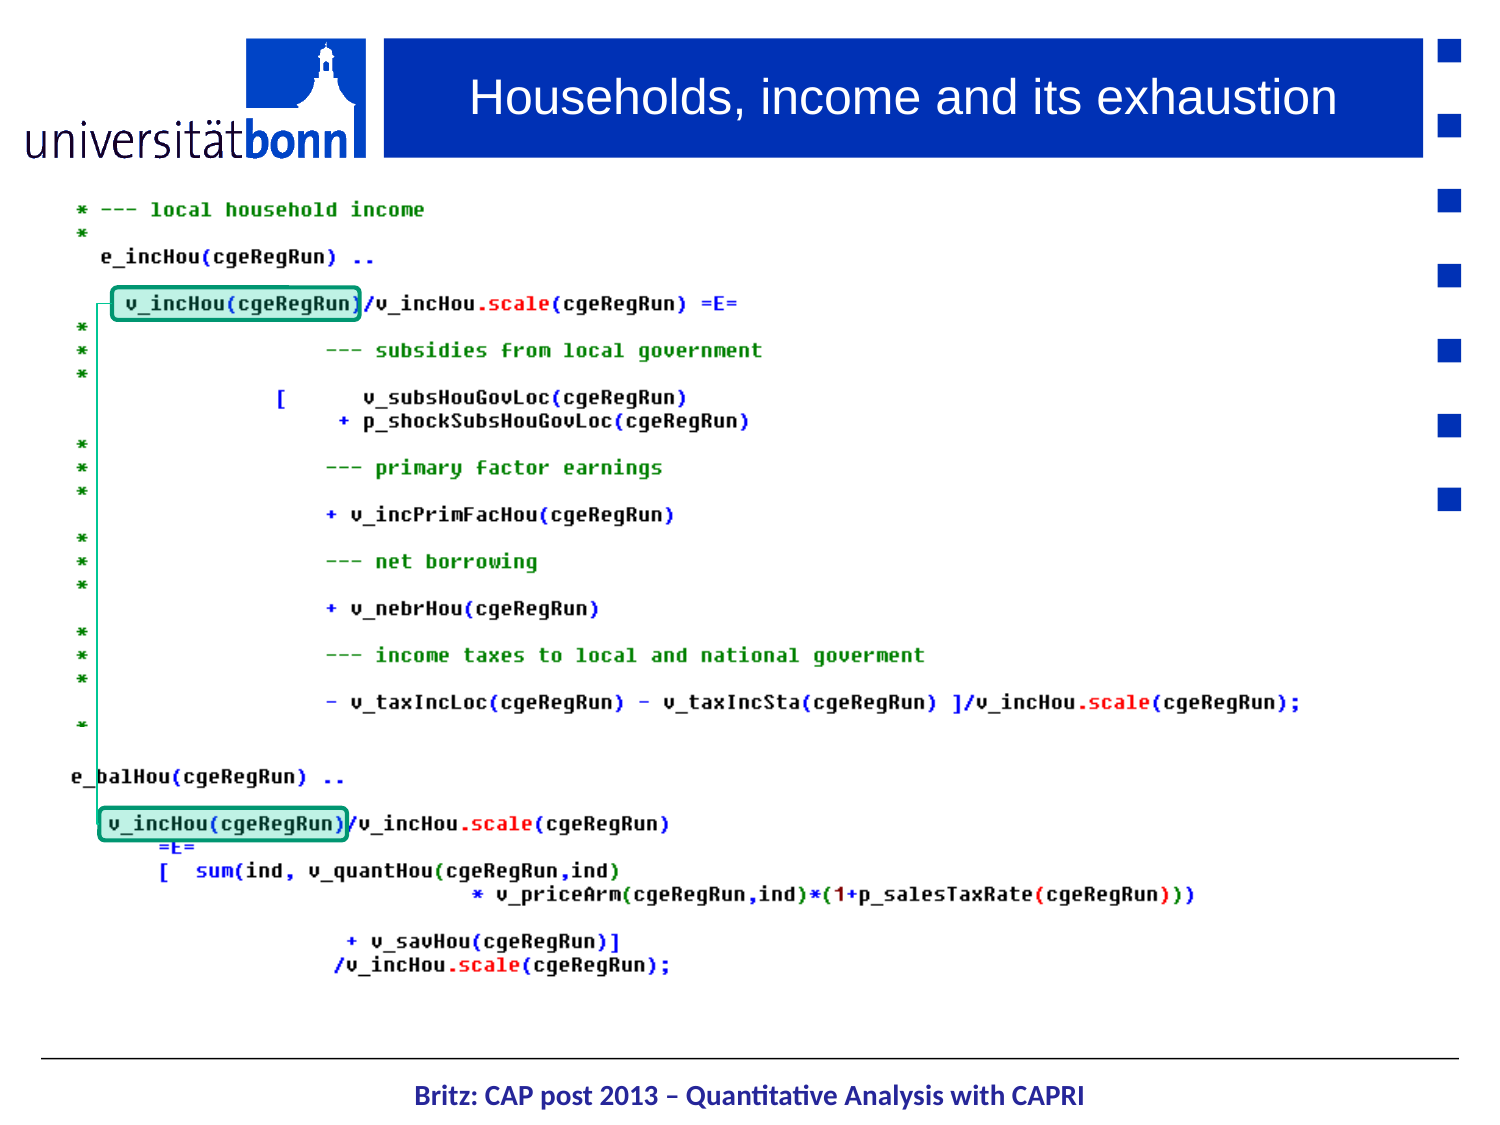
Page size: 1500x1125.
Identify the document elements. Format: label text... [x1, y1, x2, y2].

title Households, income and its exhaustion [383, 38, 1424, 158]
picture [24, 36, 368, 160]
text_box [99, 303, 113, 825]
picture [66, 186, 1316, 986]
footer Britz: CAP post 2013 – Quantitative Analysis with CAPRI [40, 1070, 1460, 1107]
